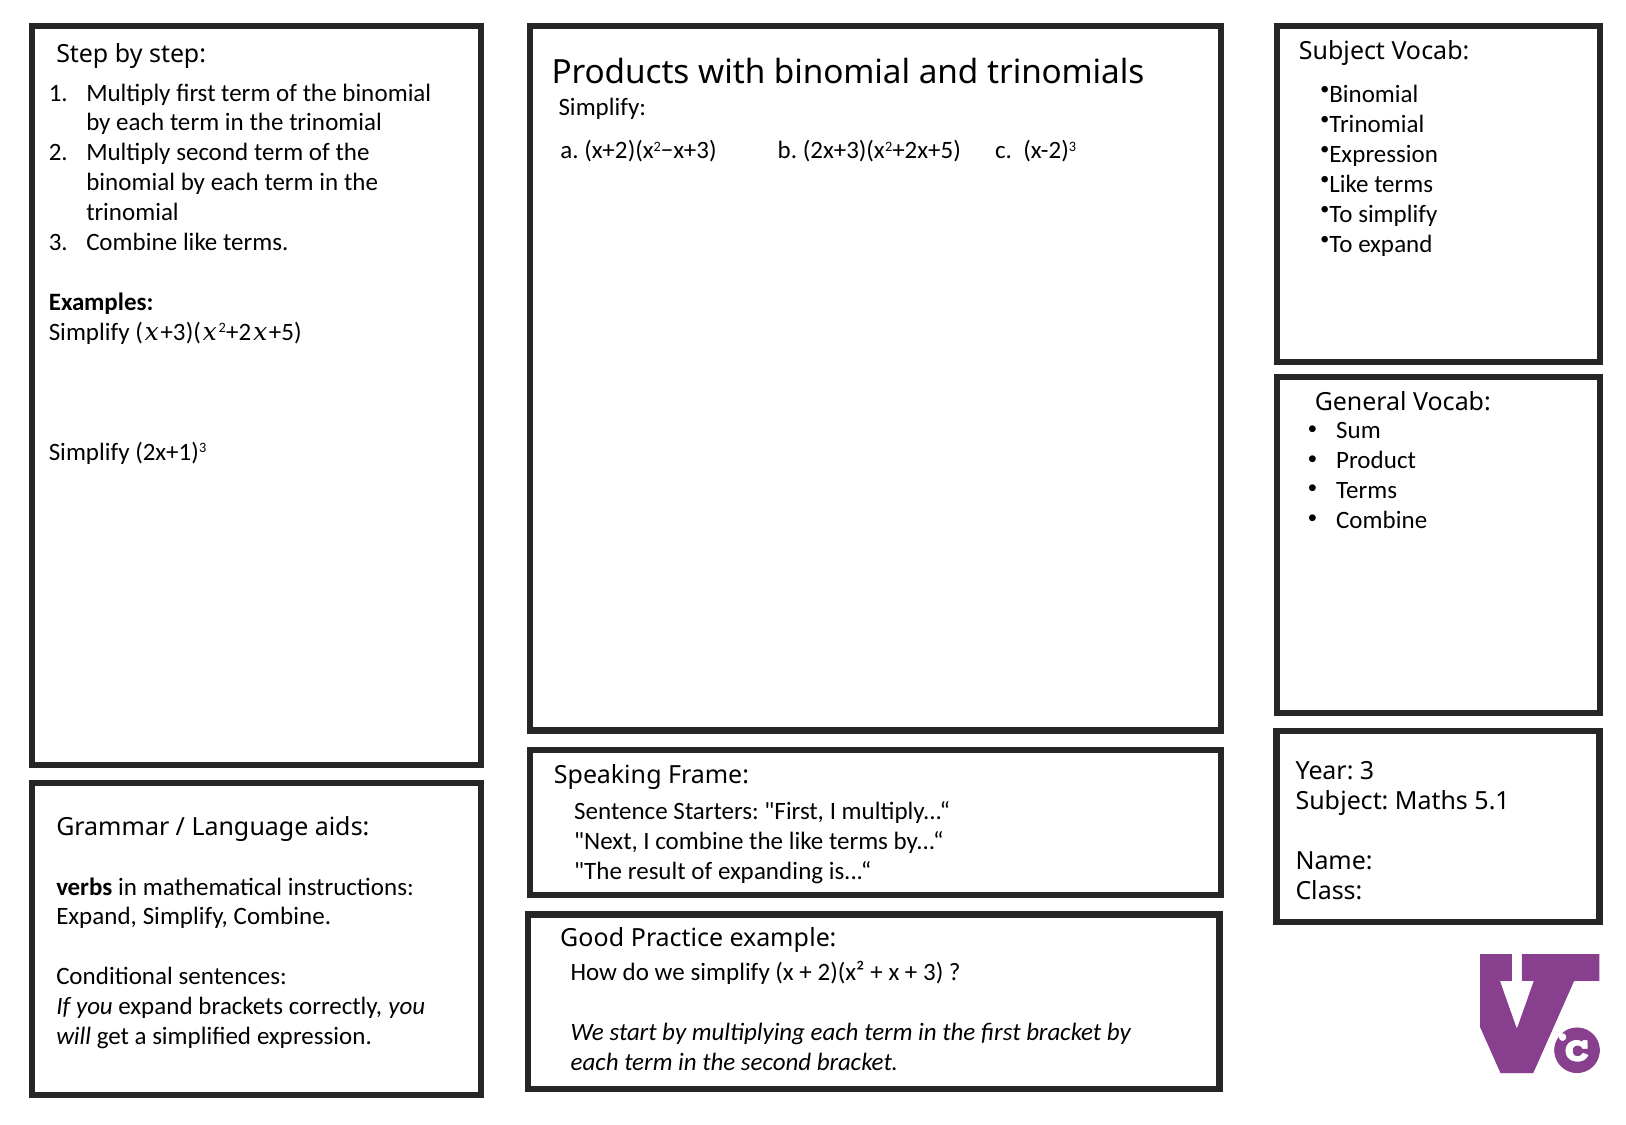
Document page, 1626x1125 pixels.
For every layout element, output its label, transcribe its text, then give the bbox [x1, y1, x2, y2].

picture [1480, 954, 1600, 1075]
text_box Grammar / Language aids: verbs in mathematical instructions: Expand, Simplify, Combine. Conditional sentences: If you expand brackets correctly, you will get a simplified expression. [34, 799, 472, 1061]
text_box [1276, 730, 1600, 923]
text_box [528, 913, 1220, 1090]
text_box Step by step: [34, 26, 472, 108]
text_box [1276, 376, 1600, 714]
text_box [530, 749, 1222, 895]
text_box [31, 782, 482, 1096]
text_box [1276, 25, 1625, 363]
text_box [31, 25, 482, 766]
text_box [530, 25, 1222, 731]
